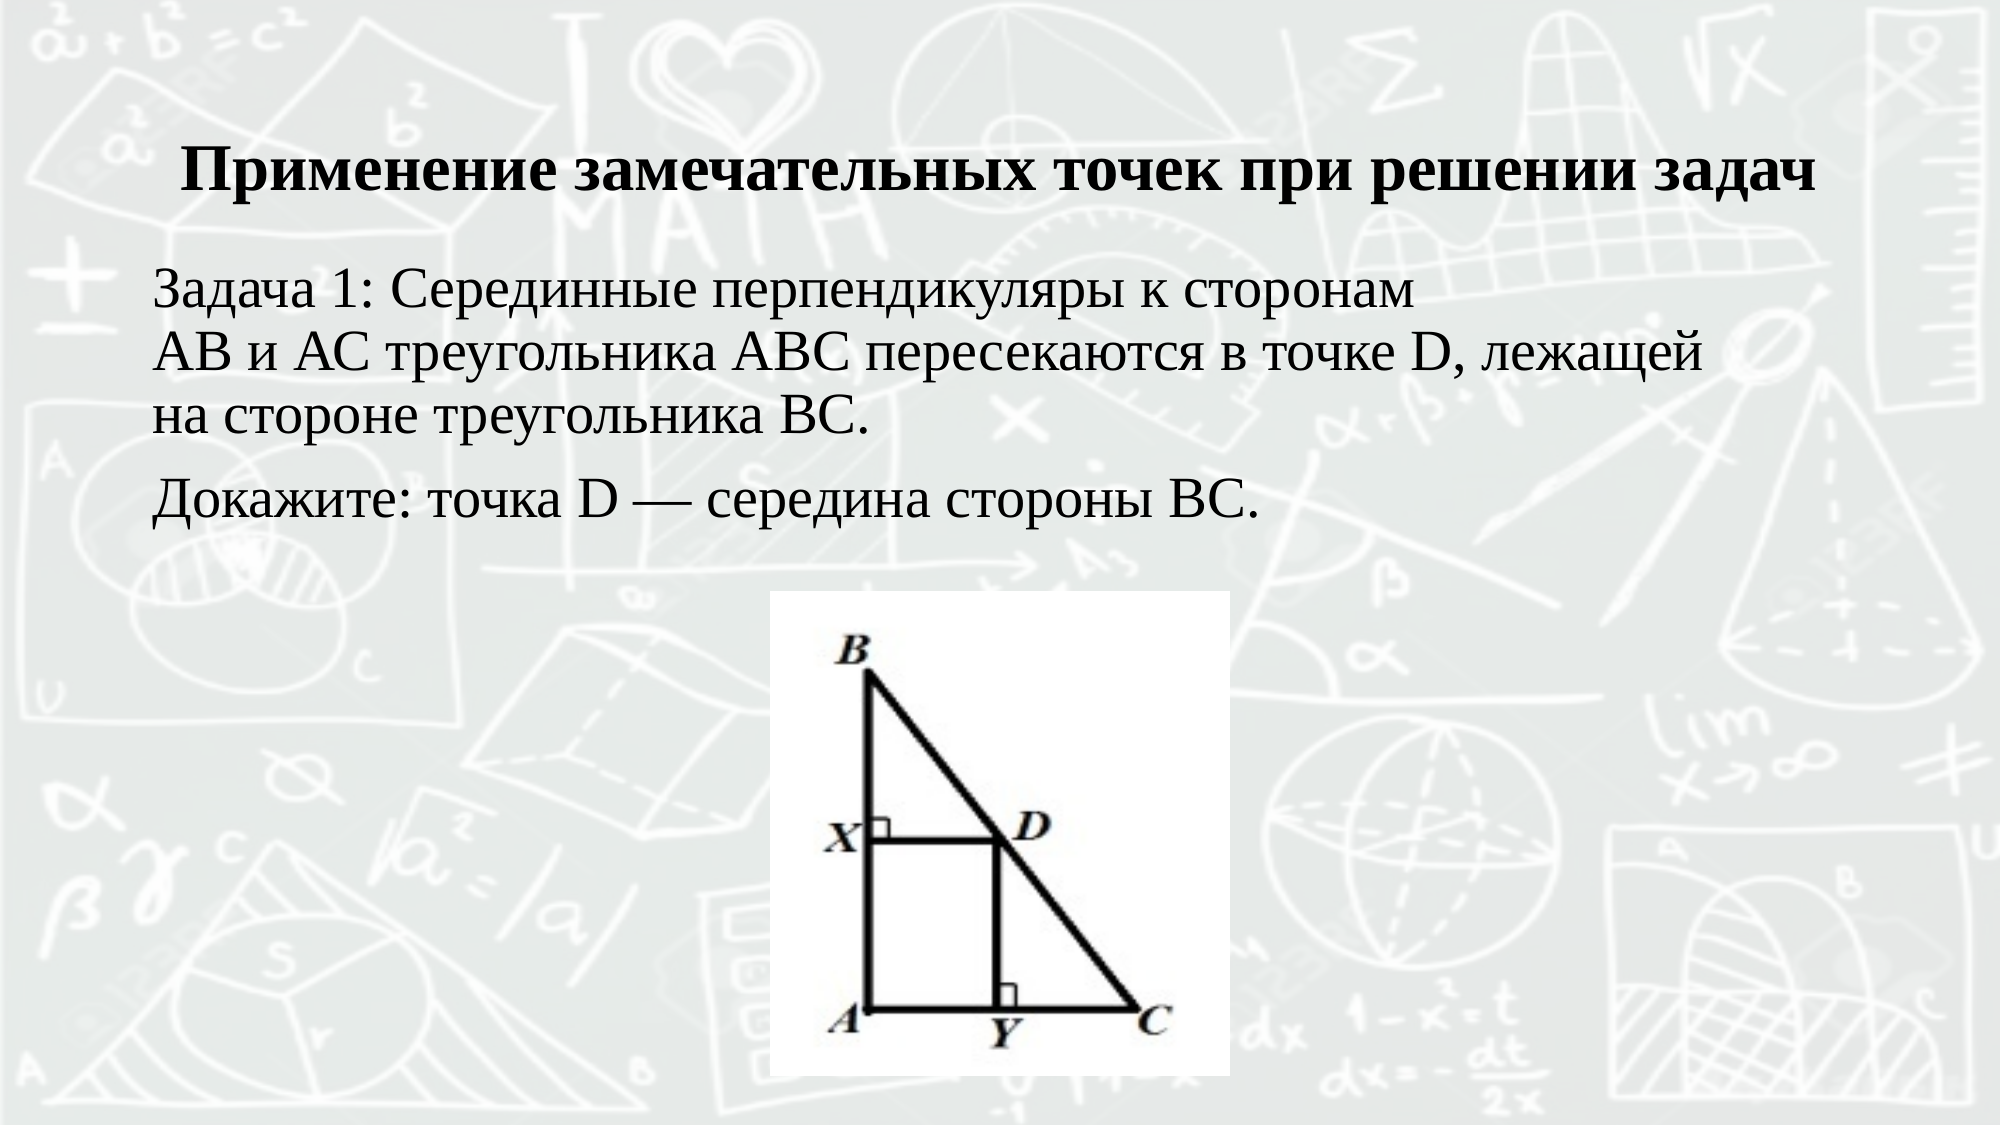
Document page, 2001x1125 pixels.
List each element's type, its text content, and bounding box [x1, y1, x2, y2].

title Применение замечательных точек при решении задач [137, 59, 1863, 250]
list Задача 1: Серединные перпендикуляры к сторонам АВ и АС треугольника АВС пересекаются в точке D, лежащей на стороне треугольника ВС. Докажите: точка D — середина стороны ВС. [137, 250, 1863, 986]
picture [770, 591, 1230, 1076]
